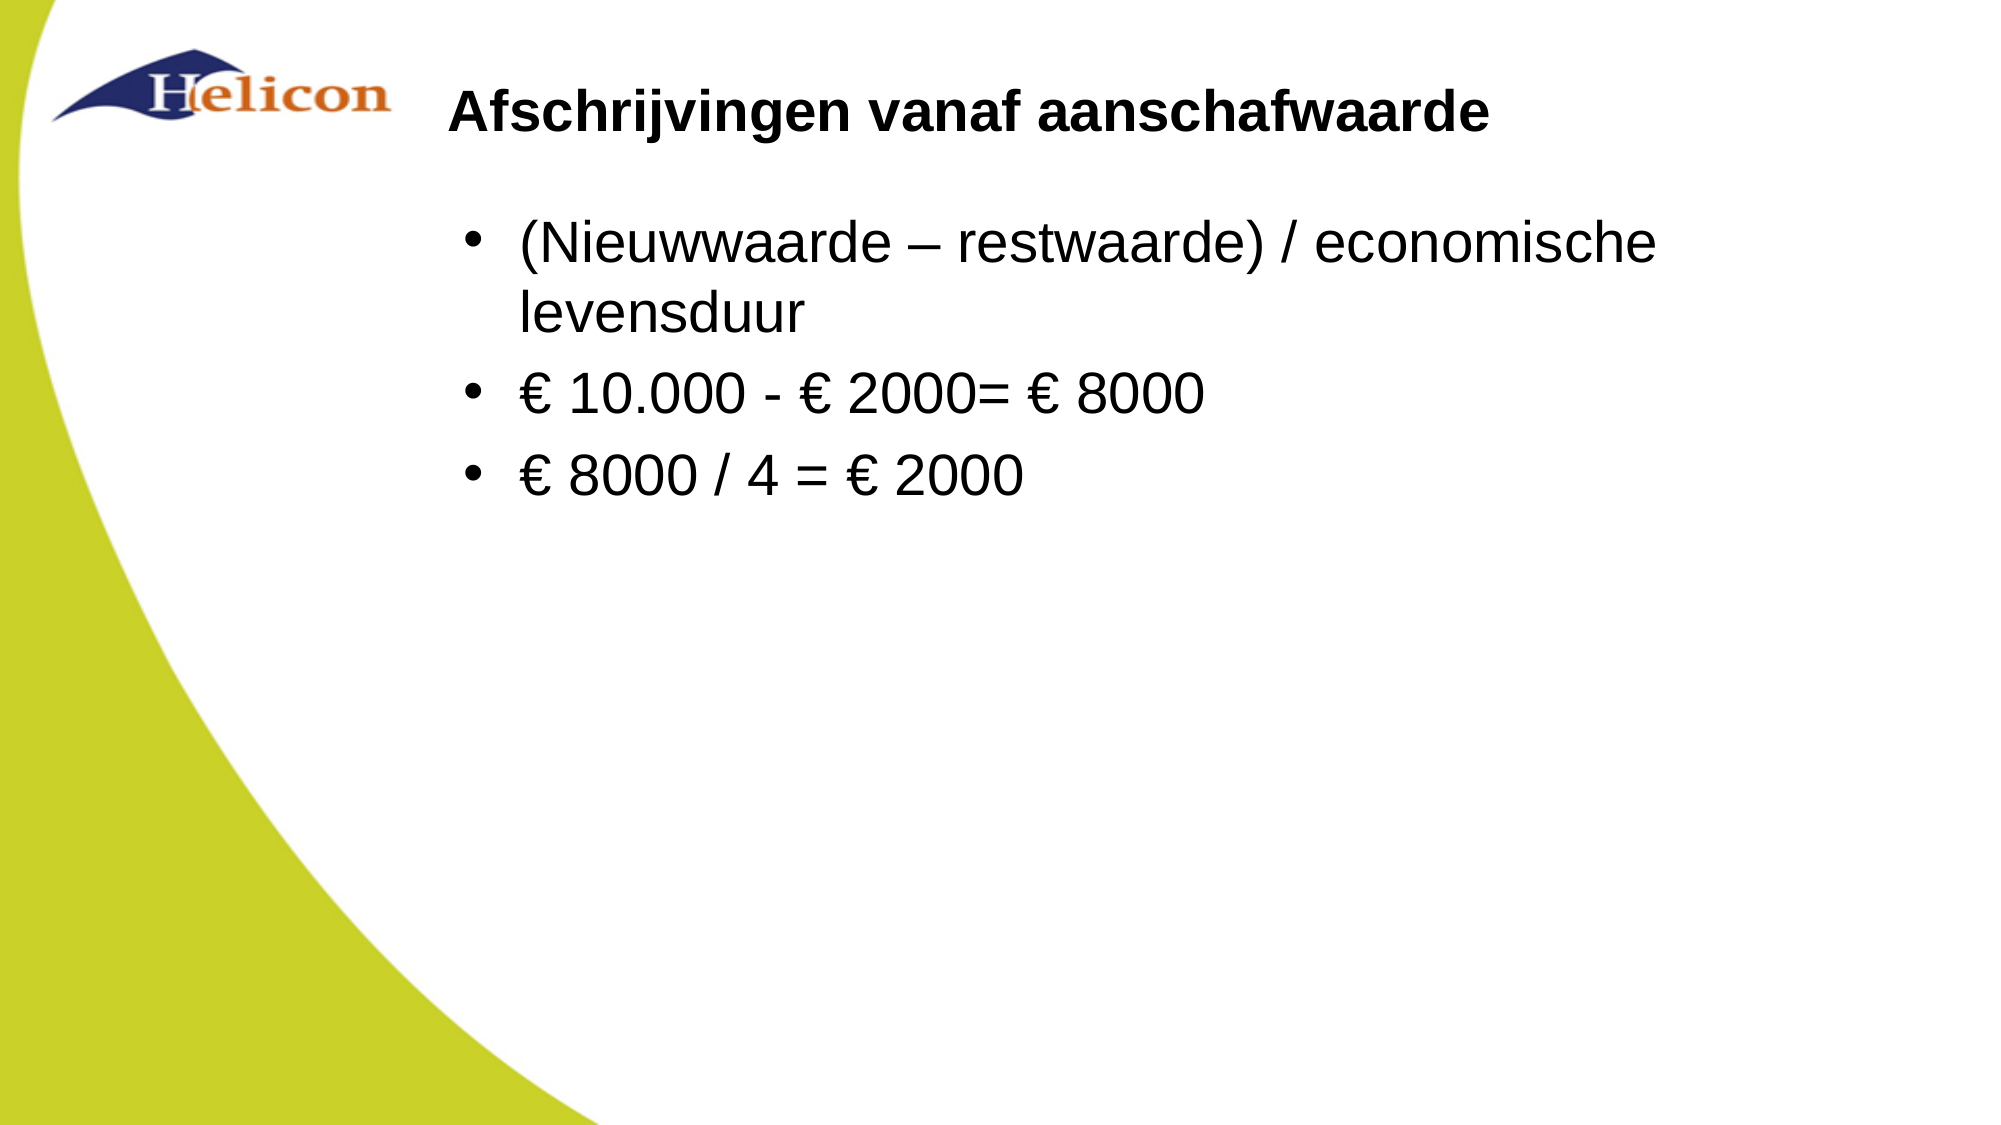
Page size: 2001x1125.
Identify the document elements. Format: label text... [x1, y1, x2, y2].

title Afschrijvingen vanaf aanschafwaarde [432, 54, 1887, 161]
picture [0, 0, 2000, 1125]
list (Nieuwwaarde – restwaarde) / economische levensduur € 10.000 - € 2000= € 8000 € 8000 / 4 = € 2000 [448, 196, 1900, 1005]
